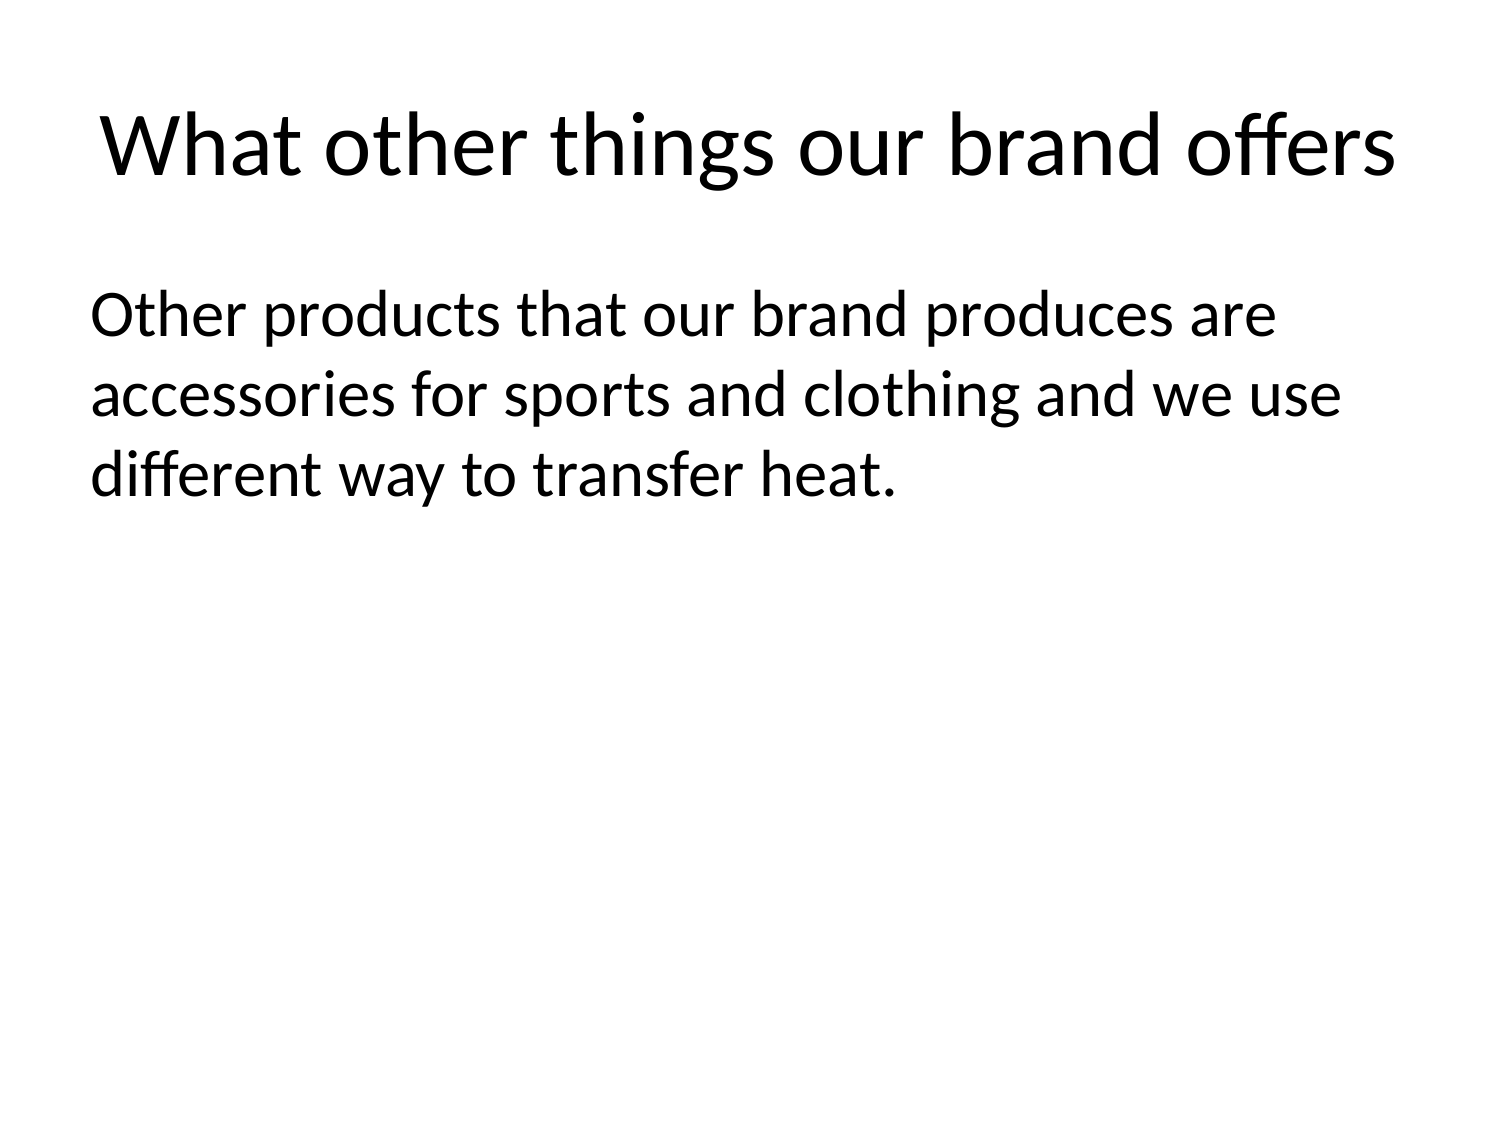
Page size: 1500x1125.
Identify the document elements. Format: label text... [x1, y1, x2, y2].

list Other products that our brand produces are accessories for sports and clothing and we use different way to transfer heat. [75, 262, 1425, 1005]
title What other things our brand offers [75, 45, 1425, 233]
